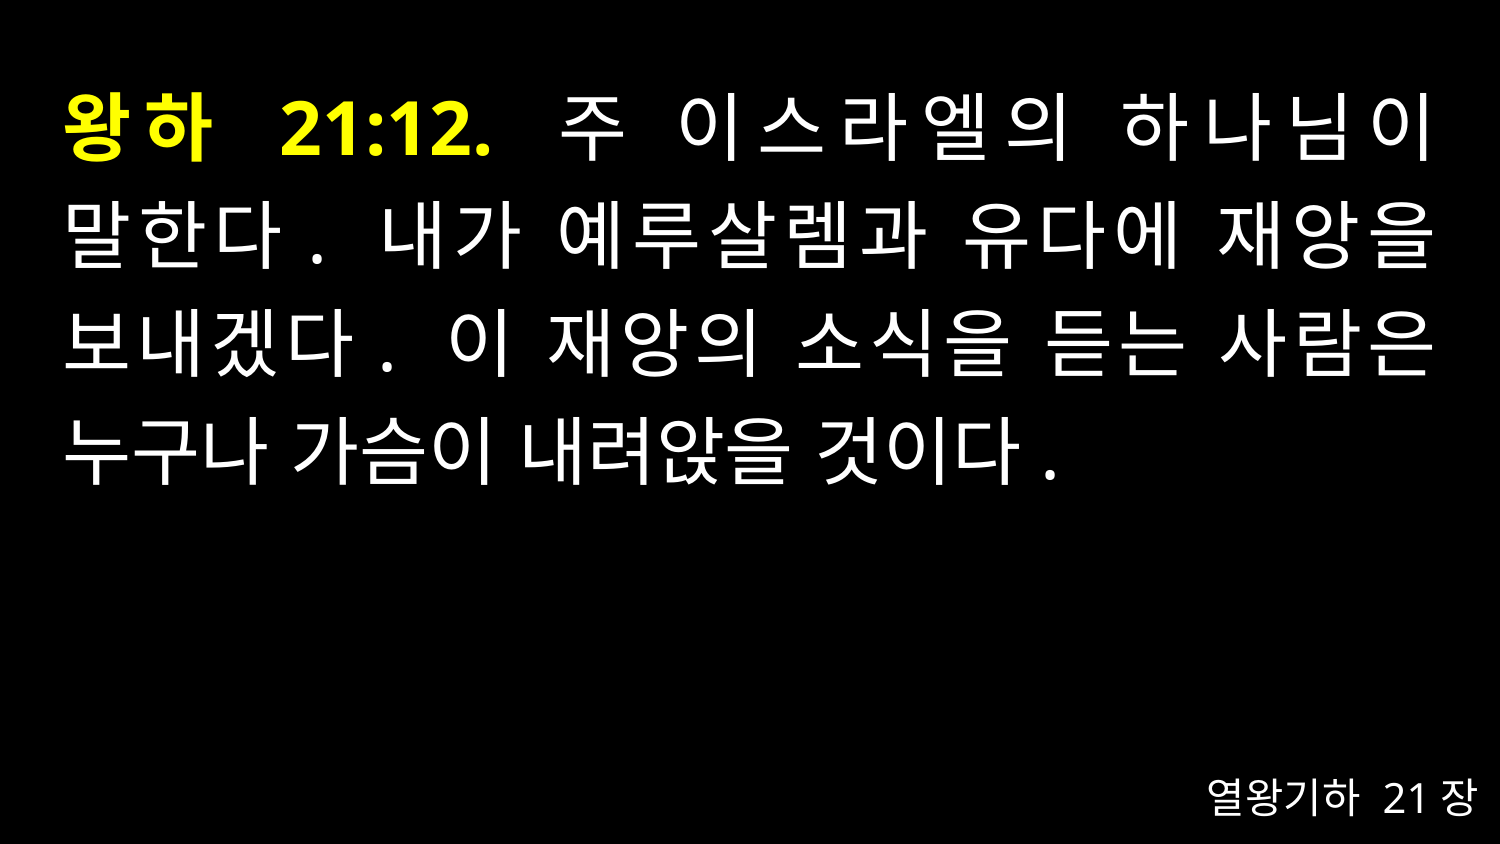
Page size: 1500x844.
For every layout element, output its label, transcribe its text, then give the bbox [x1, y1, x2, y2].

title 왕하 21:12. 주 이스라엘의 하나님이 말한다. 내가 예루살렘과 유다에 재앙을 보내겠다. 이 재앙의 소식을 듣는 사람은 누구나 가슴이 내려앉을 것이다. [0, 0, 1500, 844]
subtitle 열왕기하 21장 [916, 770, 1500, 844]
